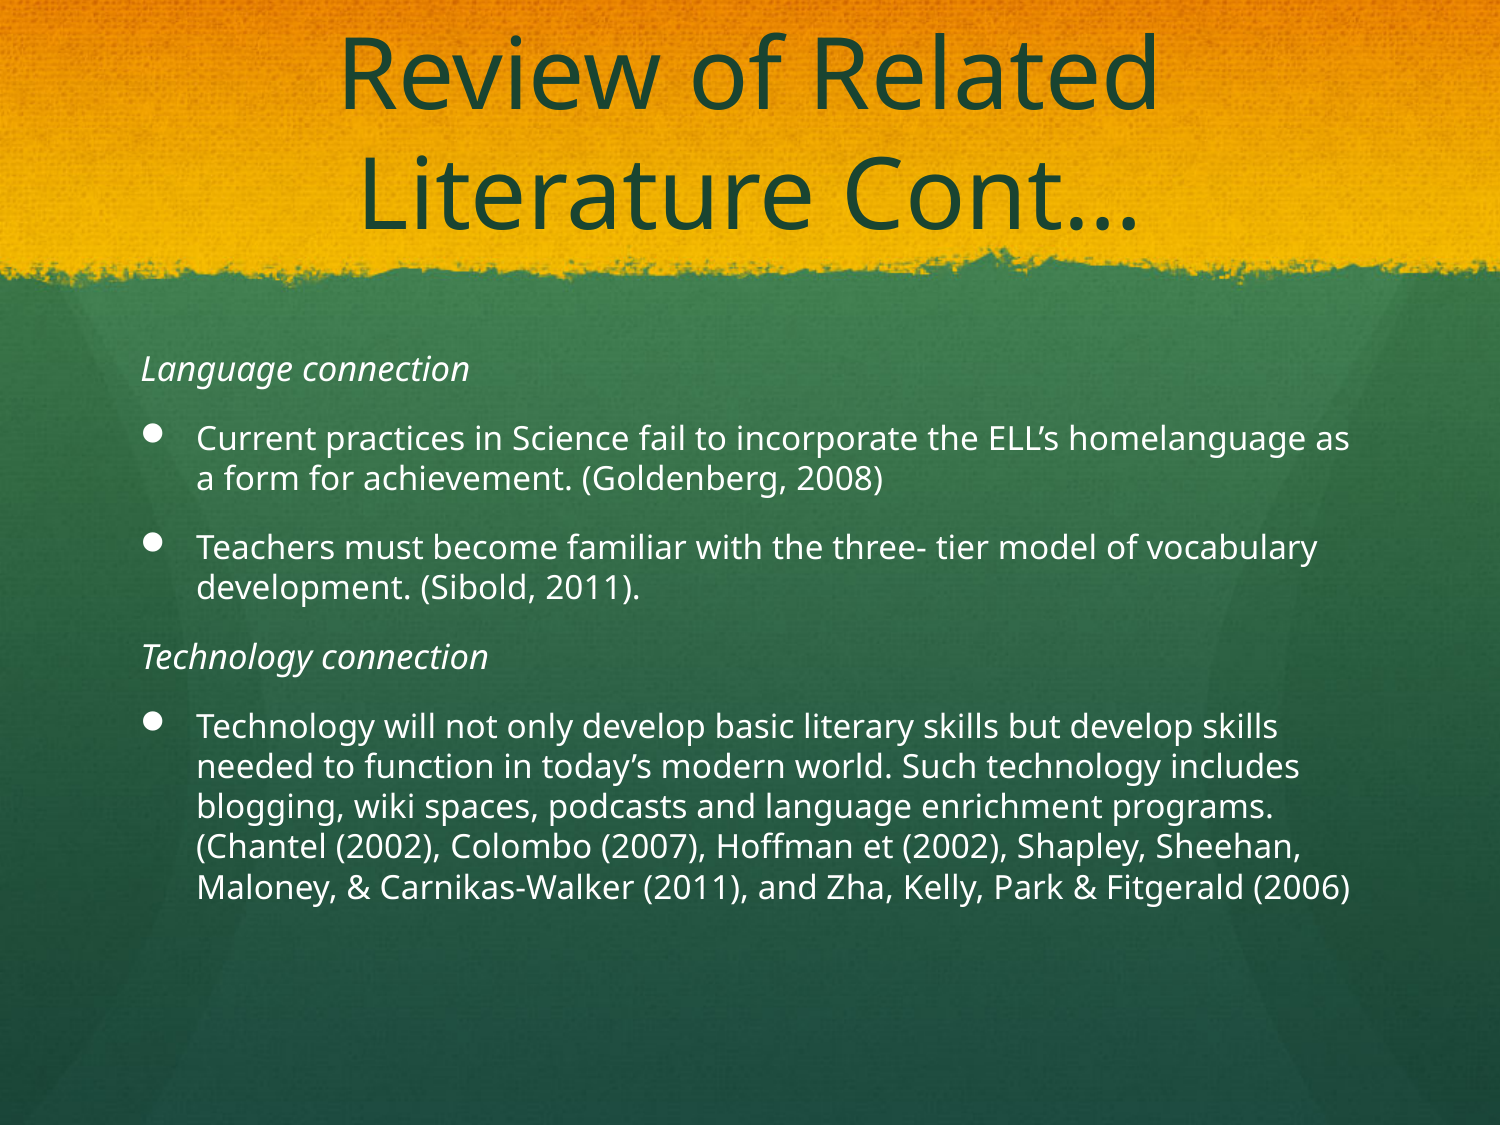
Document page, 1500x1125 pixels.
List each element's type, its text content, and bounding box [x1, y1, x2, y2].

text_box [187, 509, 1125, 626]
picture [0, 0, 1500, 1125]
title Review of Related Literature Cont… [125, 13, 1375, 246]
list Language connection Current practices in Science fail to incorporate the ELL’s homelanguage as a form for achievement. (Goldenberg, 2008) Teachers must become familiar with the three- tier model of vocabulary development. (Sibold, 2011). Technology connection Technology will not only develop basic literary skills but develop skills needed to function in today’s modern world. Such technology includes blogging, wiki spaces, podcasts and language enrichment programs. (Chantel (2002), Colombo (2007), Hoffman et (2002), Shapley, Sheehan, Maloney, & Carnikas-Walker (2011), and Zha, Kelly, Park & Fitgerald (2006) [125, 339, 1375, 1026]
